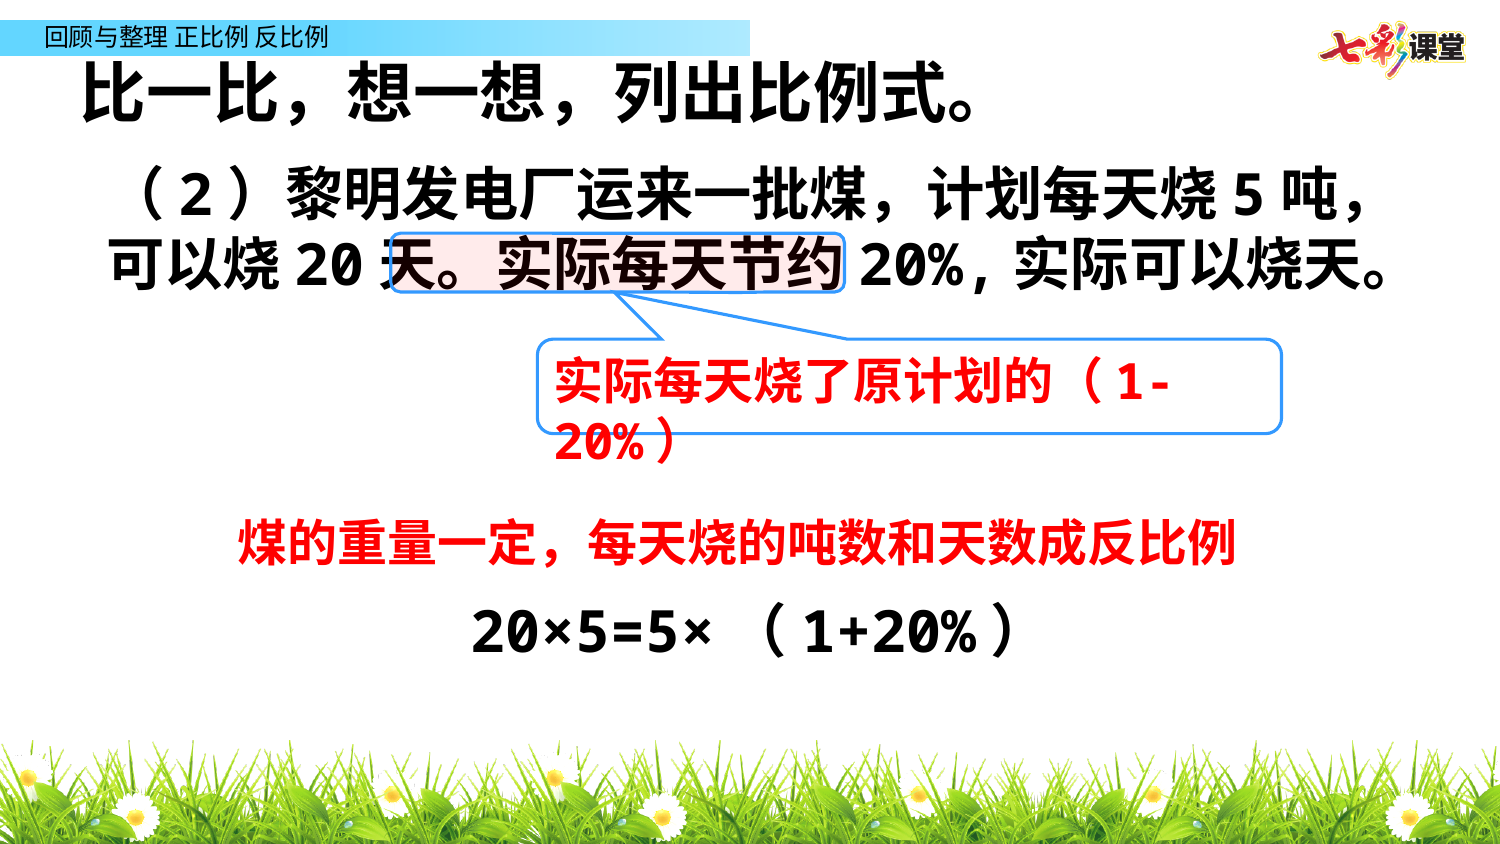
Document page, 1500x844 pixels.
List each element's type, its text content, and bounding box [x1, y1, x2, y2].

text_box 实际每天烧了原计划的（1-20%） [537, 292, 1282, 434]
text_box 比一比，想一想，列出比例式。 [64, 43, 1106, 139]
picture [1316, 20, 1468, 80]
text_box 煤的重量一定，每天烧的吨数和天数成反比例 [222, 504, 1412, 580]
picture [0, 740, 1500, 844]
text_box [390, 233, 845, 293]
